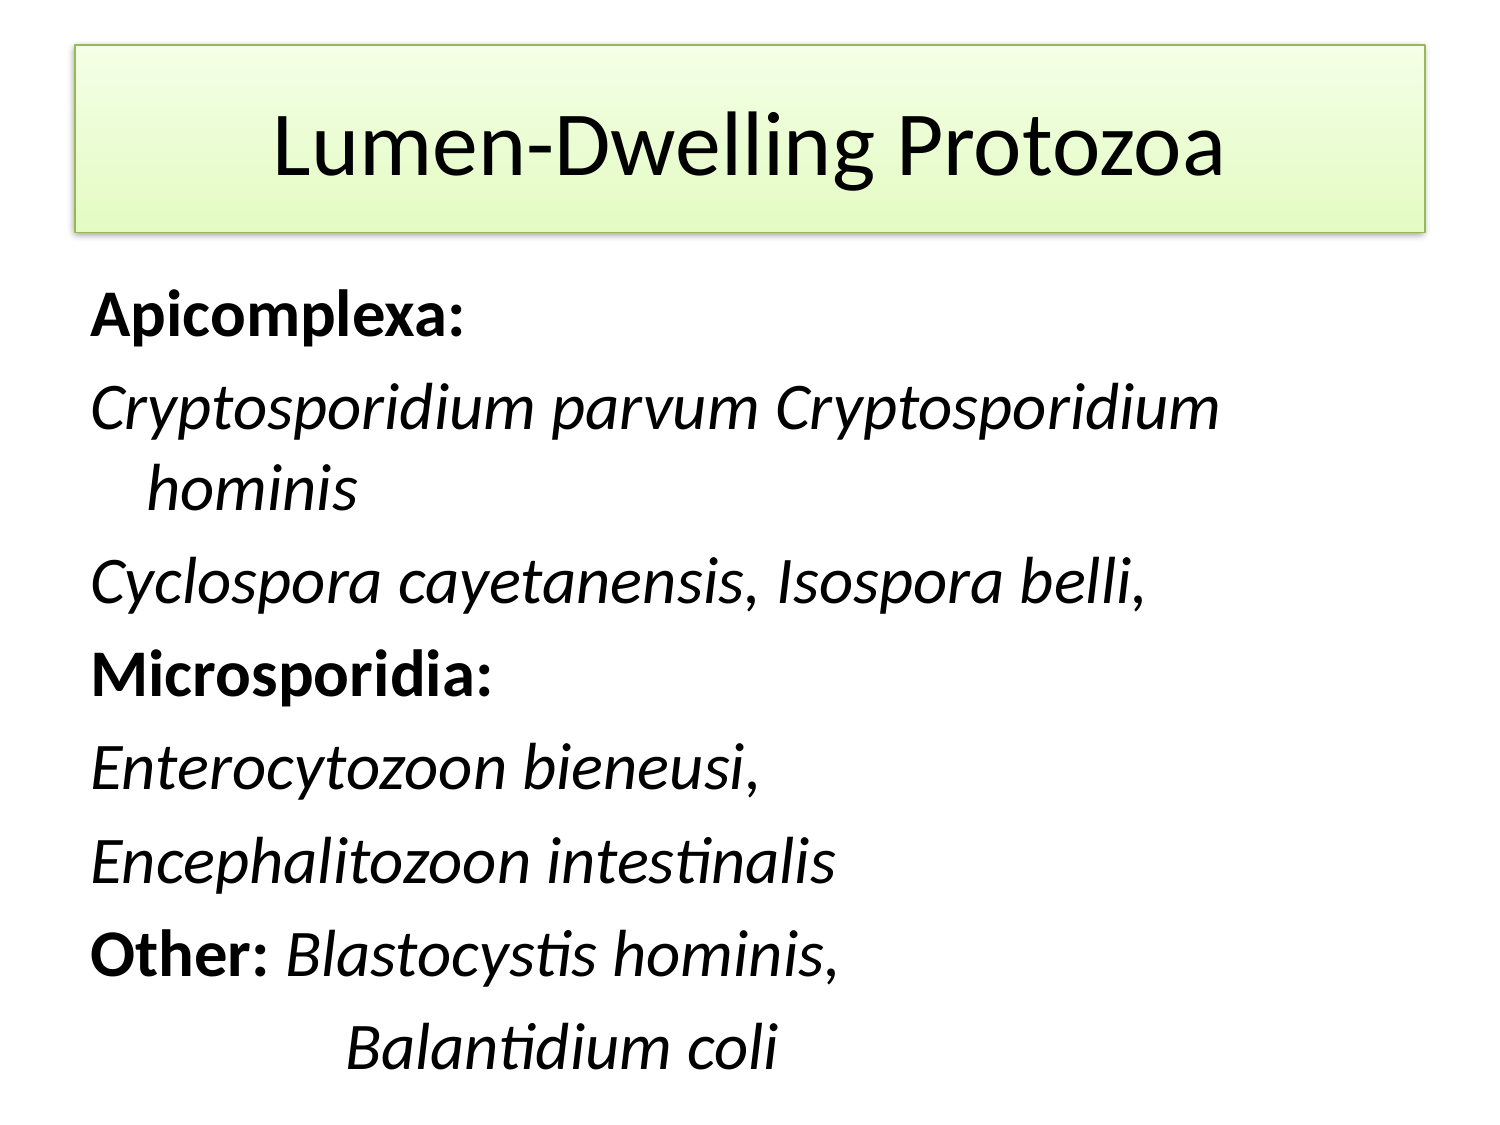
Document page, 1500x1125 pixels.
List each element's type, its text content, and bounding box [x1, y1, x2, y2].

list Apicomplexa: Cryptosporidium parvum Cryptosporidium hominis Cyclospora cayetanensis, Isospora belli, Microsporidia: Enterocytozoon bieneusi, Encephalitozoon intestinalis Other: Blastocystis hominis, Balantidium coli [75, 262, 1425, 1125]
title Lumen-Dwelling Protozoa [74, 44, 1426, 233]
